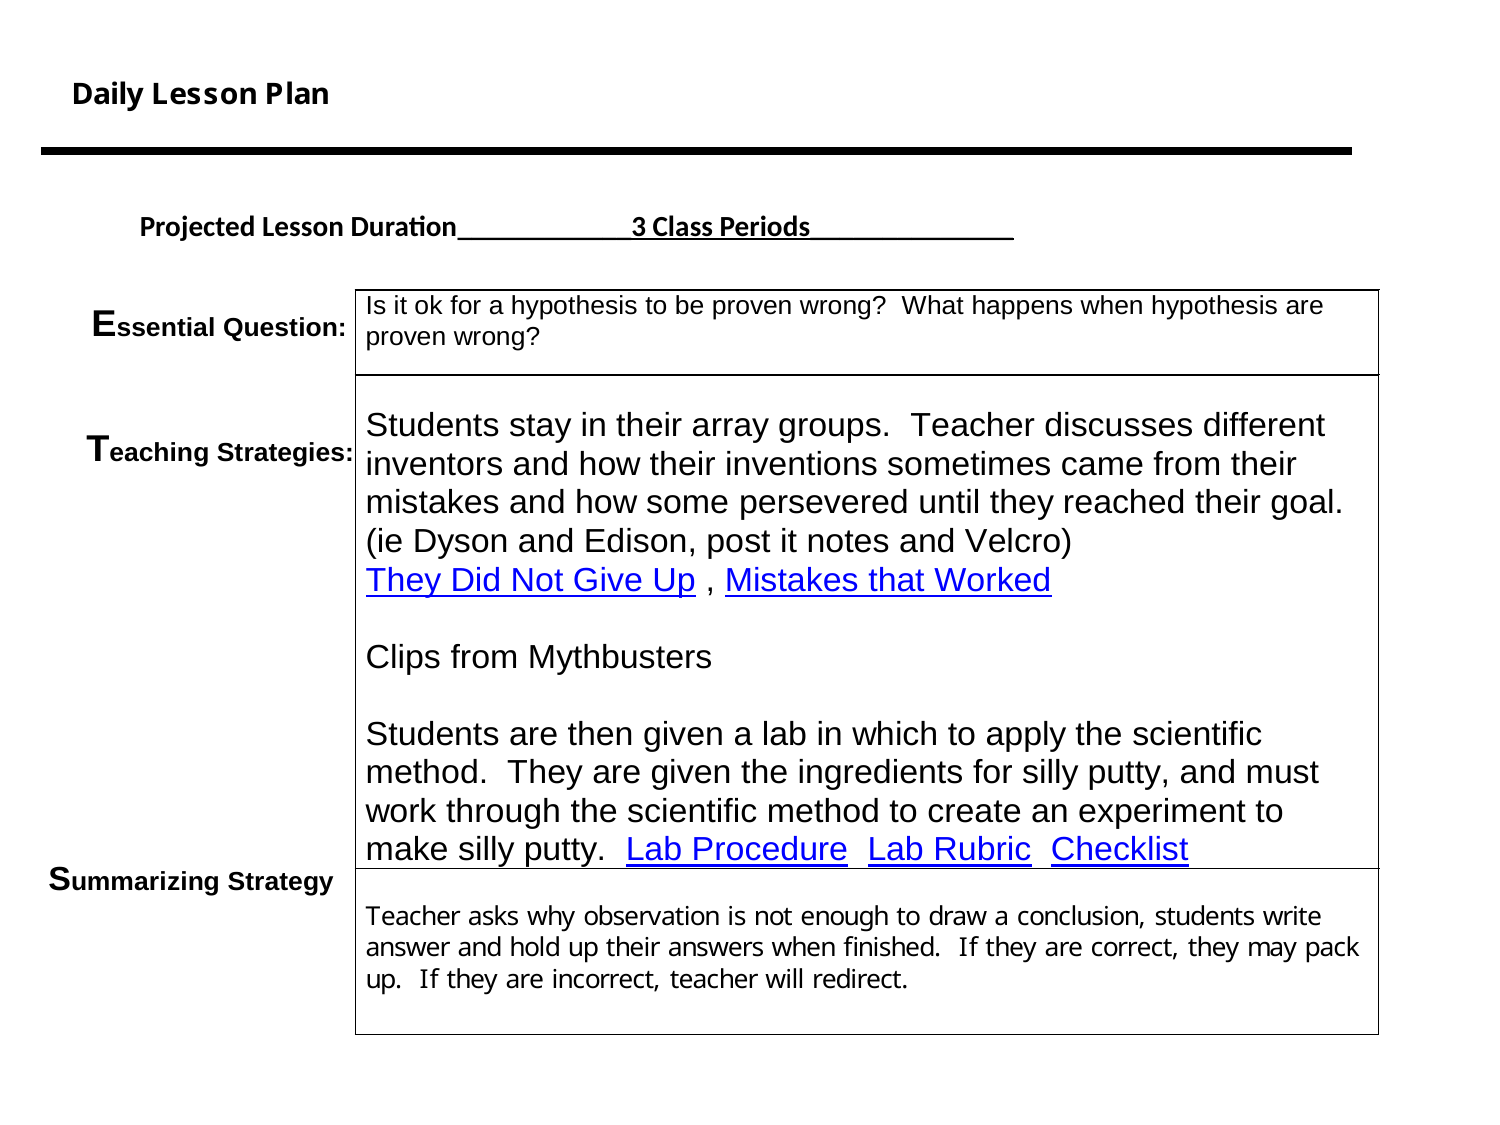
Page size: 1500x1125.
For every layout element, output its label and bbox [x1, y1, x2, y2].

text_box [0, 16, 1416, 1038]
